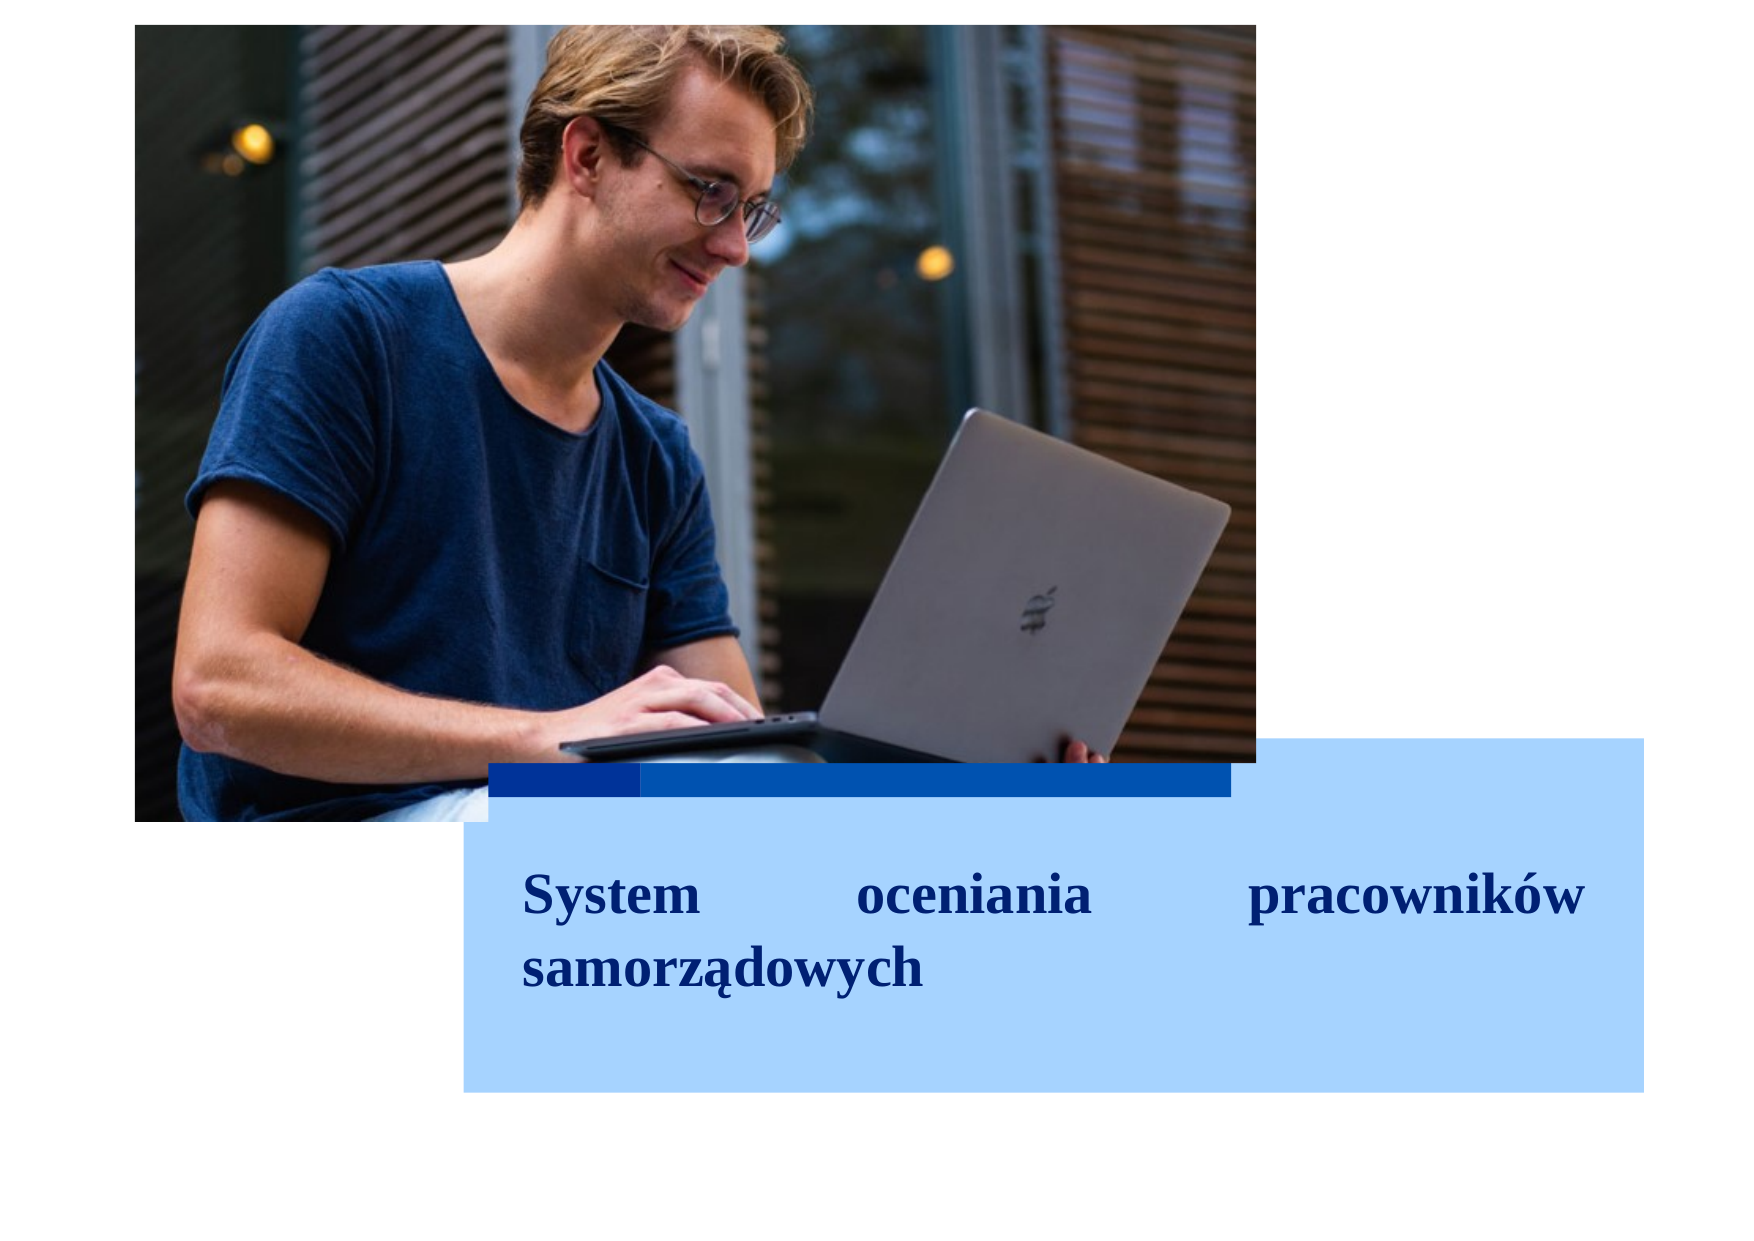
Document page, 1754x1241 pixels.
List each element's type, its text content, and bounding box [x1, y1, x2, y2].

picture [109, 0, 1257, 823]
title System oceniania pracowników samorządowych [522, 852, 1586, 1069]
